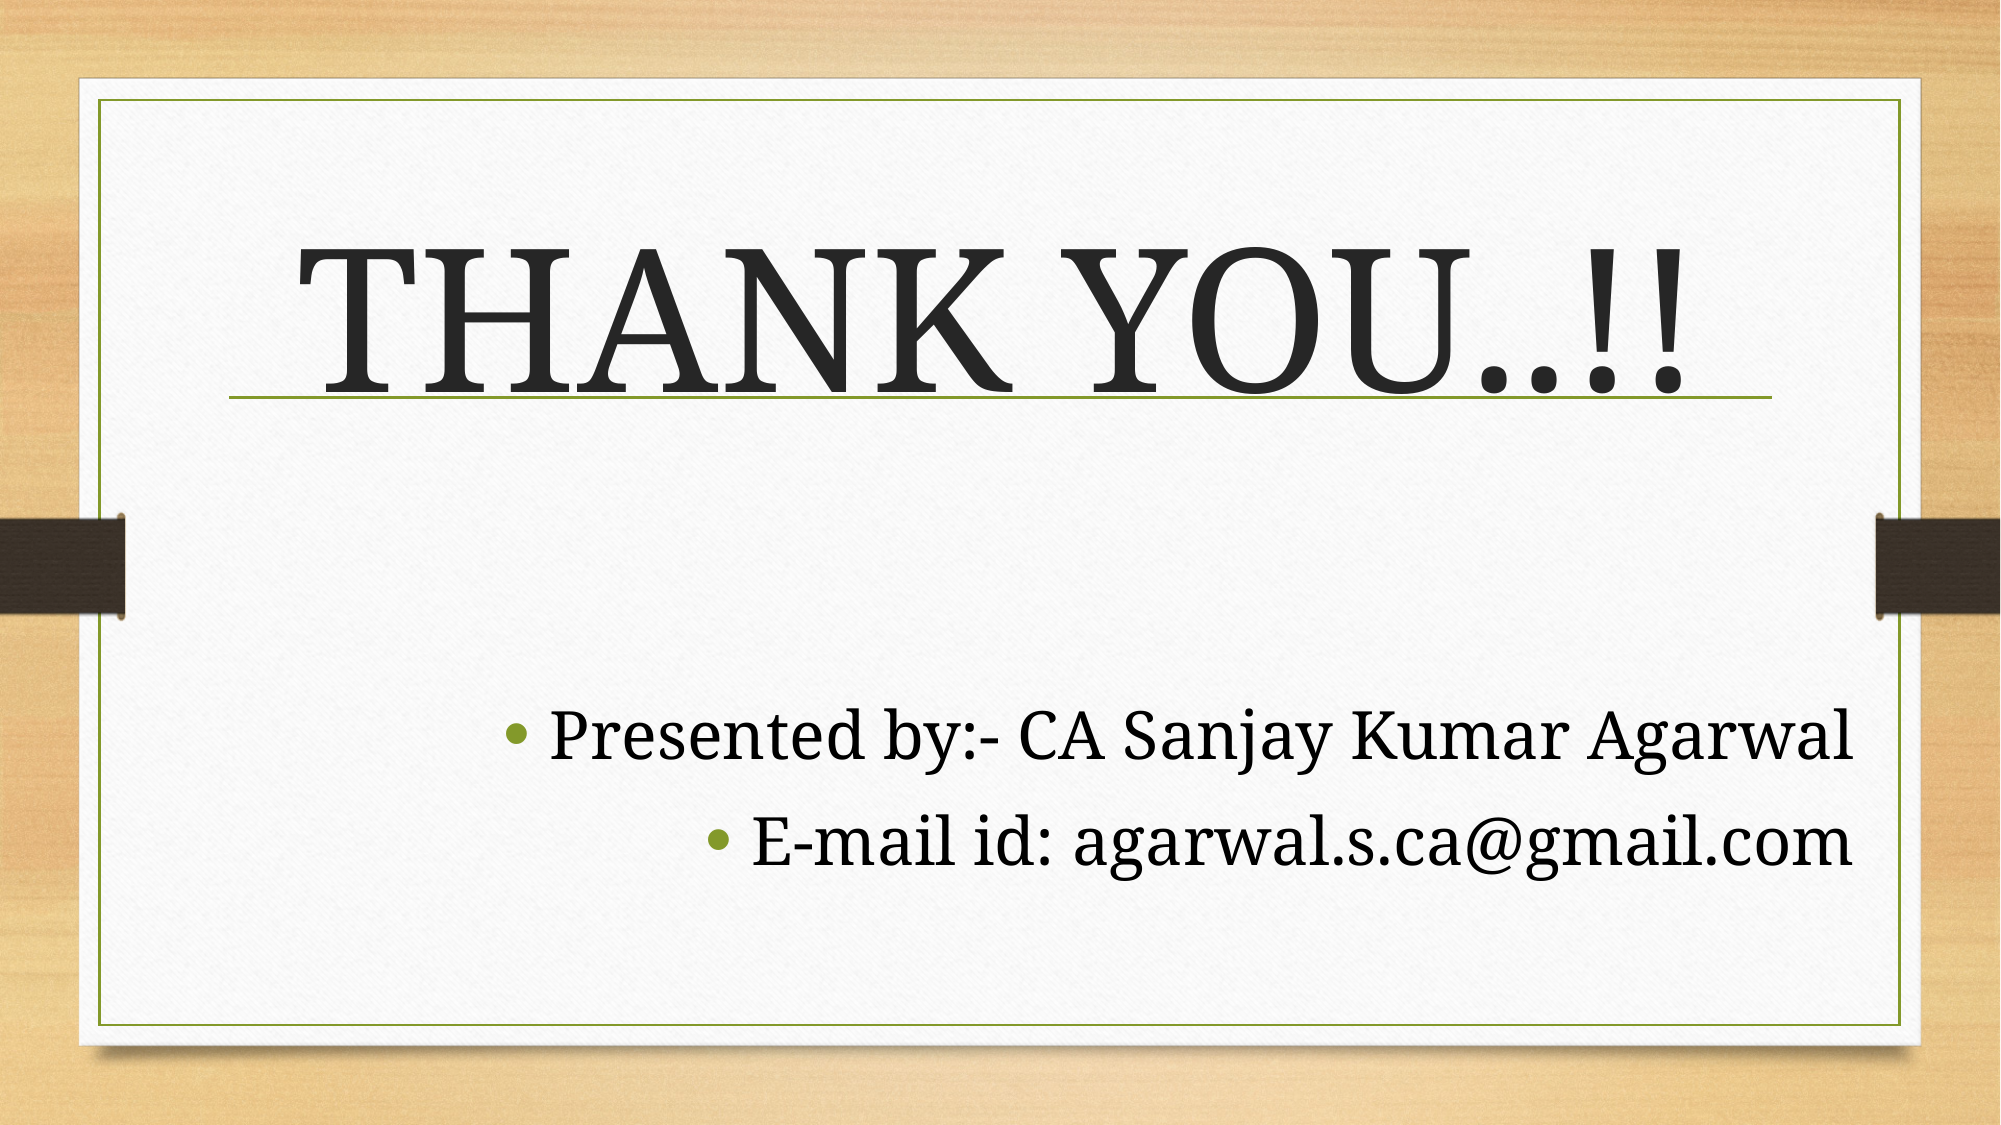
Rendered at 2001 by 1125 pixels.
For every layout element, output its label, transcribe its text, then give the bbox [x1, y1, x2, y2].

picture [0, 0, 2001, 1125]
list THANK YOU..!! Presented by:- CA Sanjay Kumar Agarwal E-mail id: agarwal.s.ca@gmail.com [128, 72, 1871, 933]
